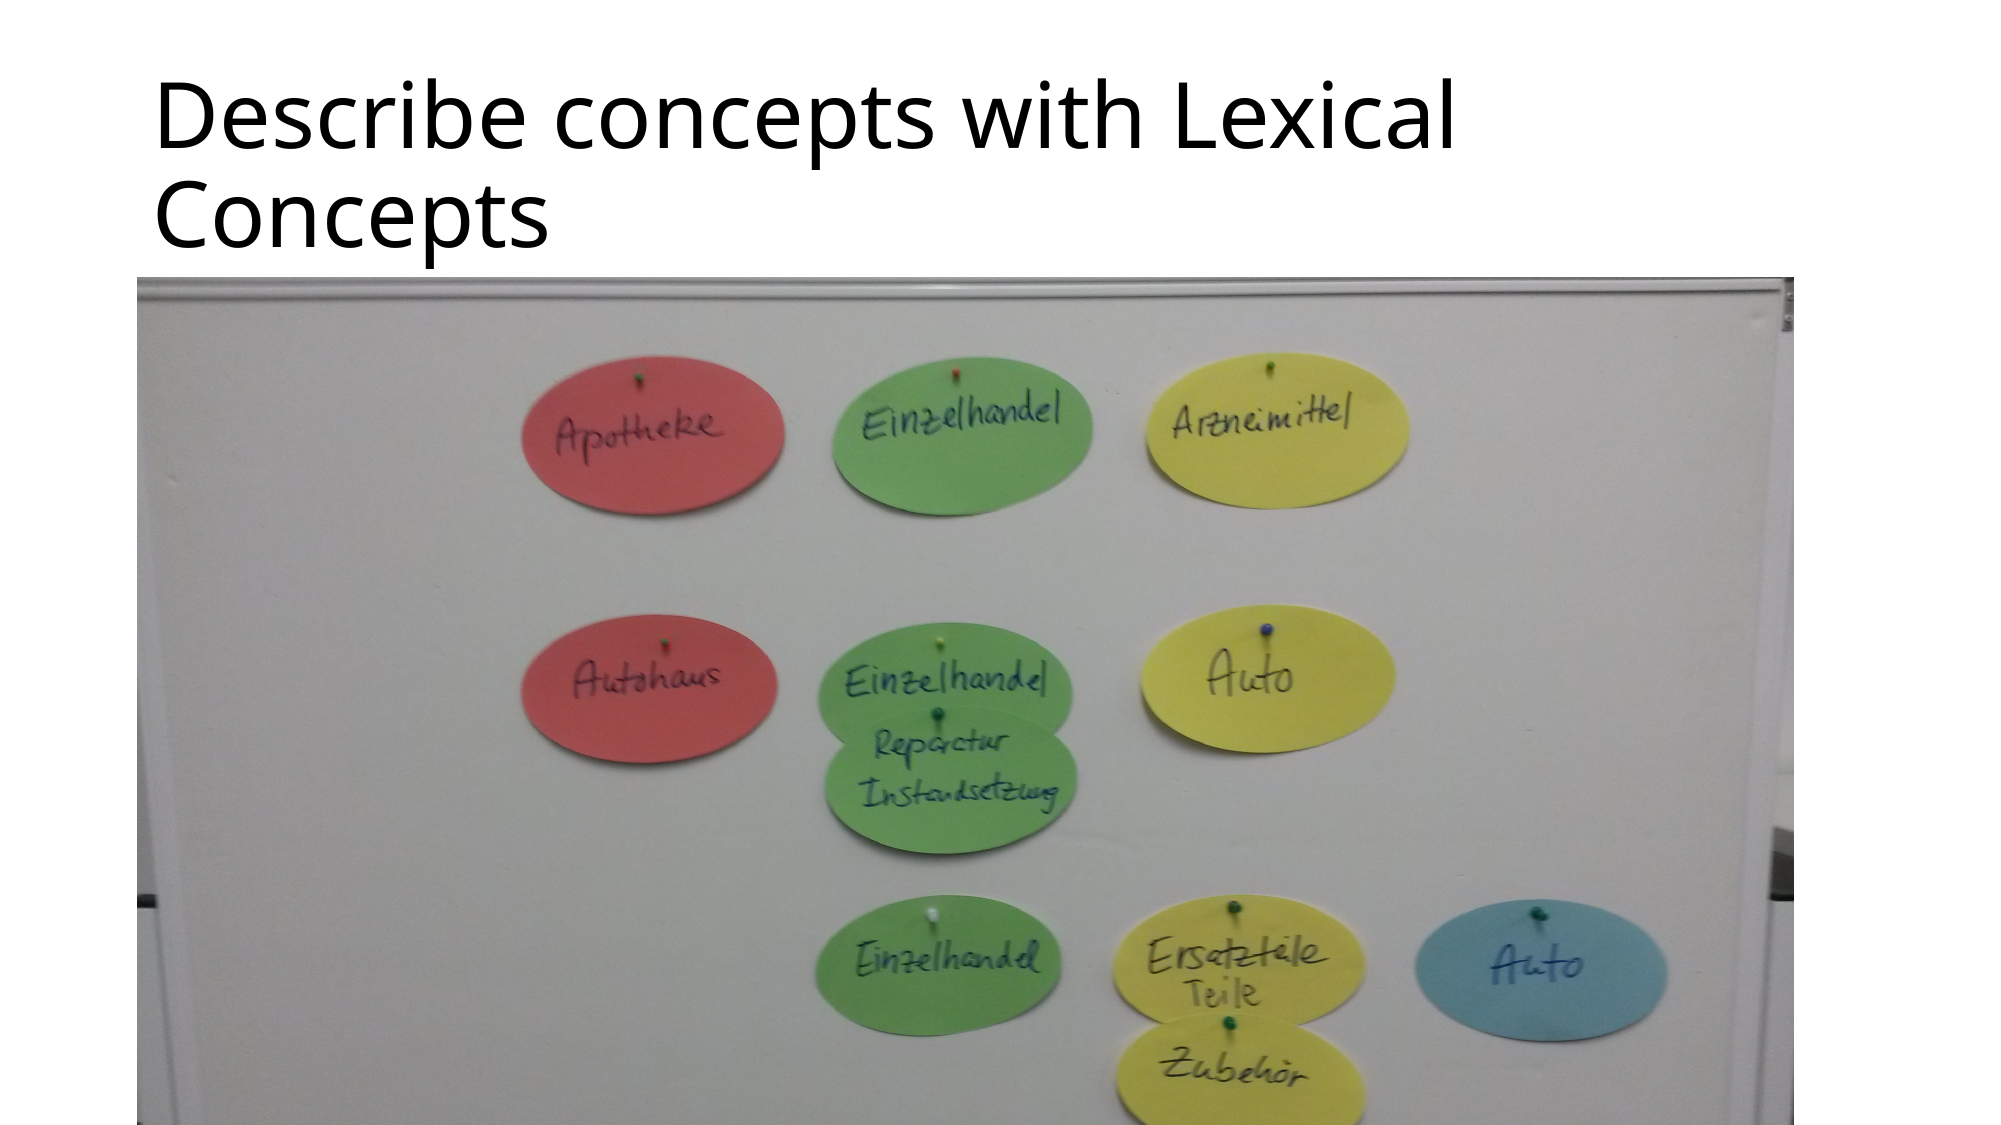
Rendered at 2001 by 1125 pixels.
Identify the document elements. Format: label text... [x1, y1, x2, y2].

title Describe concepts with Lexical Concepts [137, 59, 1863, 278]
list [137, 277, 1795, 1125]
